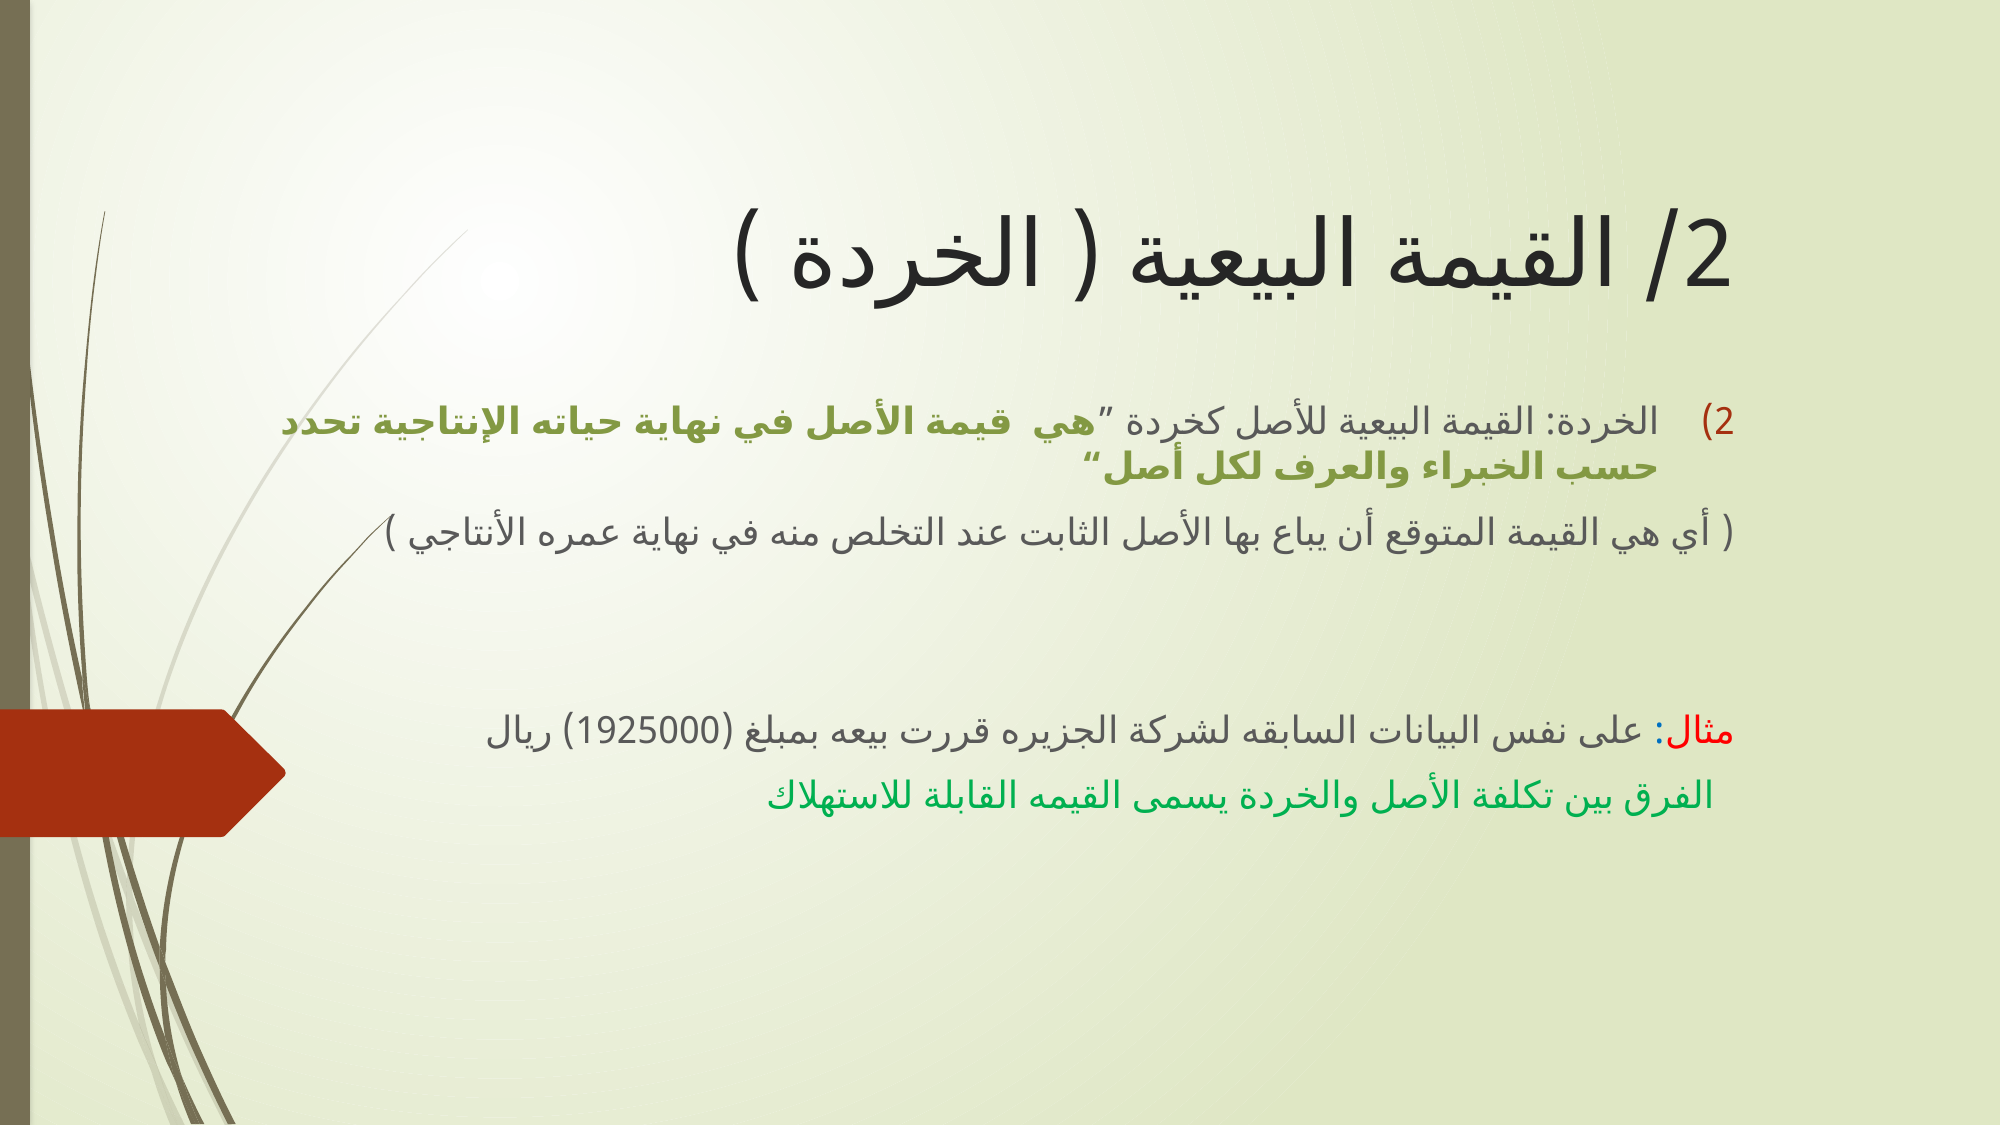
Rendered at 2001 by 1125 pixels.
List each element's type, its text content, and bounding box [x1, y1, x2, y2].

title 2/ القيمة البيعية ( الخردة ) [249, 184, 1750, 313]
subtitle الخردة: القيمة البيعية للأصل كخردة ”هي قيمة الأصل في نهاية حياته الإنتاجية تحدد حسب الخبراء والعرف لكل أصل“ ( أي هي القيمة المتوقع أن يباع بها الأصل الثابت عند التخلص منه في نهاية عمره الأنتاجي ) مثال: على نفس البيانات السابقه لشركة الجزيره قررت بيعه بمبلغ (1925000) ريال الفرق بين تكلفة الأصل والخردة يسمى القيمه القابلة للاستهلاك [249, 389, 1750, 863]
